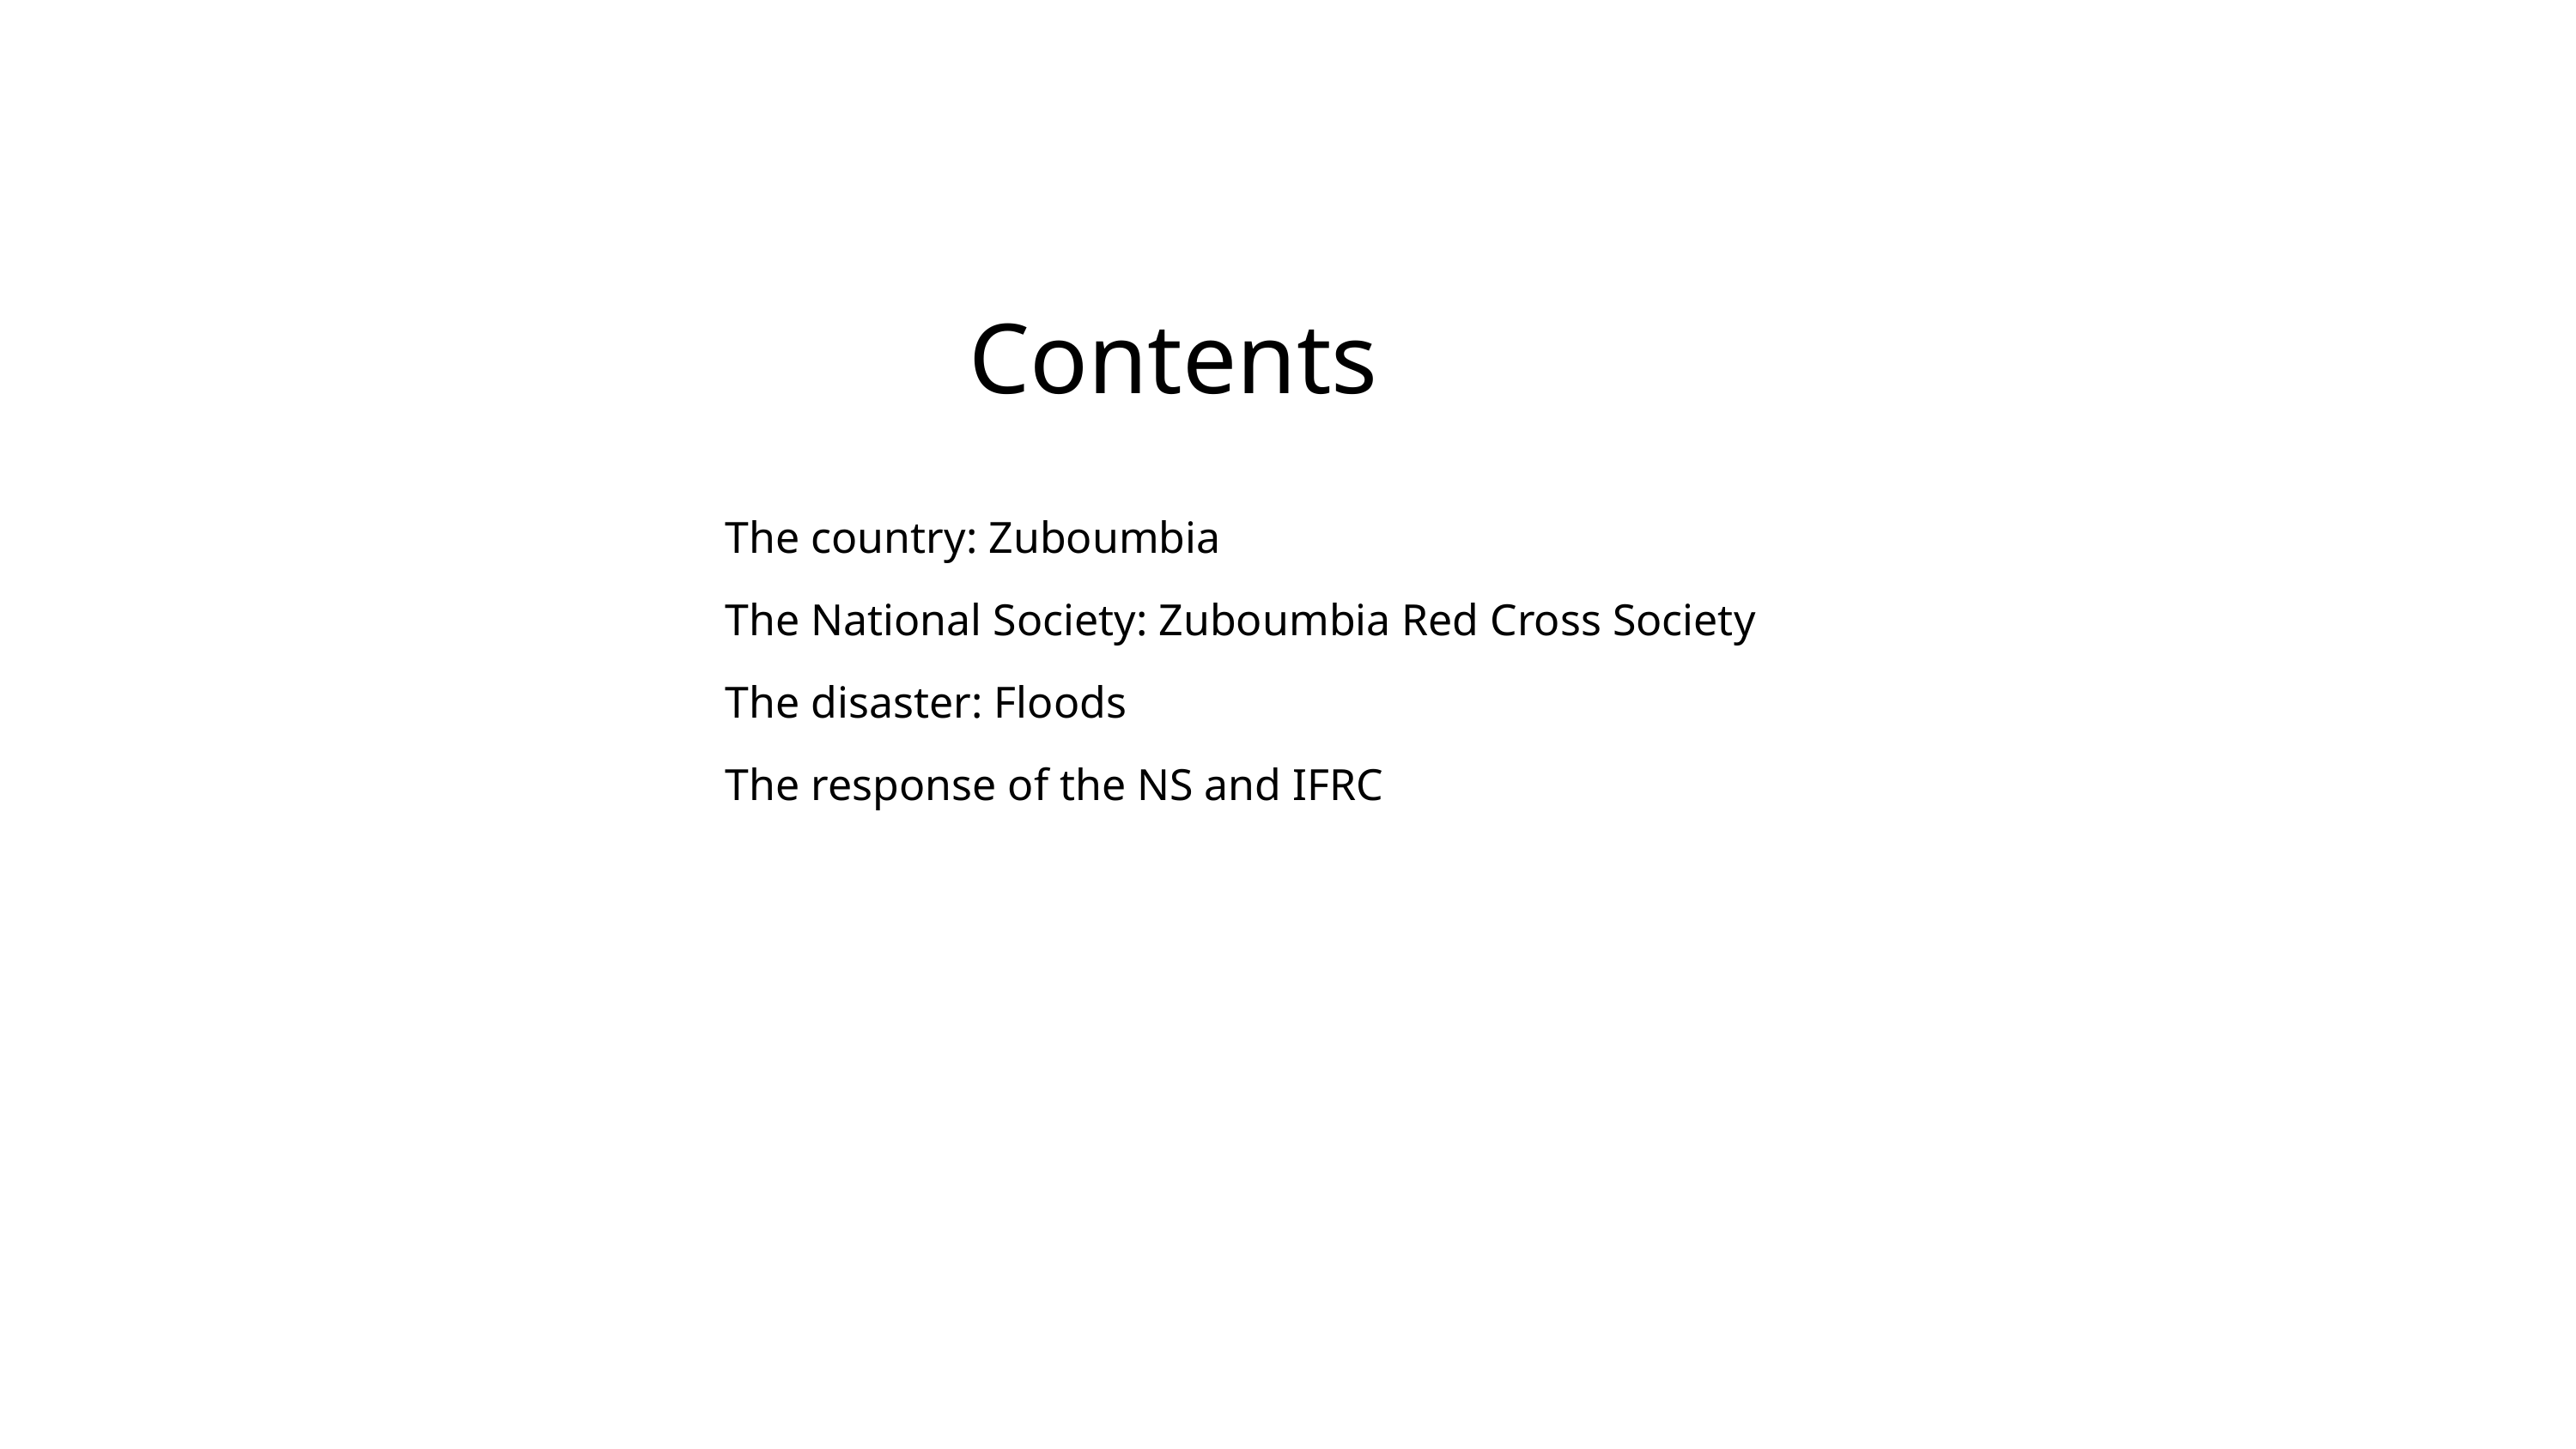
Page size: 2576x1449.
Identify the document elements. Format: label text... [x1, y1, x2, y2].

list The country: Zuboumbia The National Society: Zuboumbia Red Cross Society The disaster: Floods The response of the NS and IFRC [718, 472, 1899, 1314]
list Contents [962, 209, 1614, 397]
